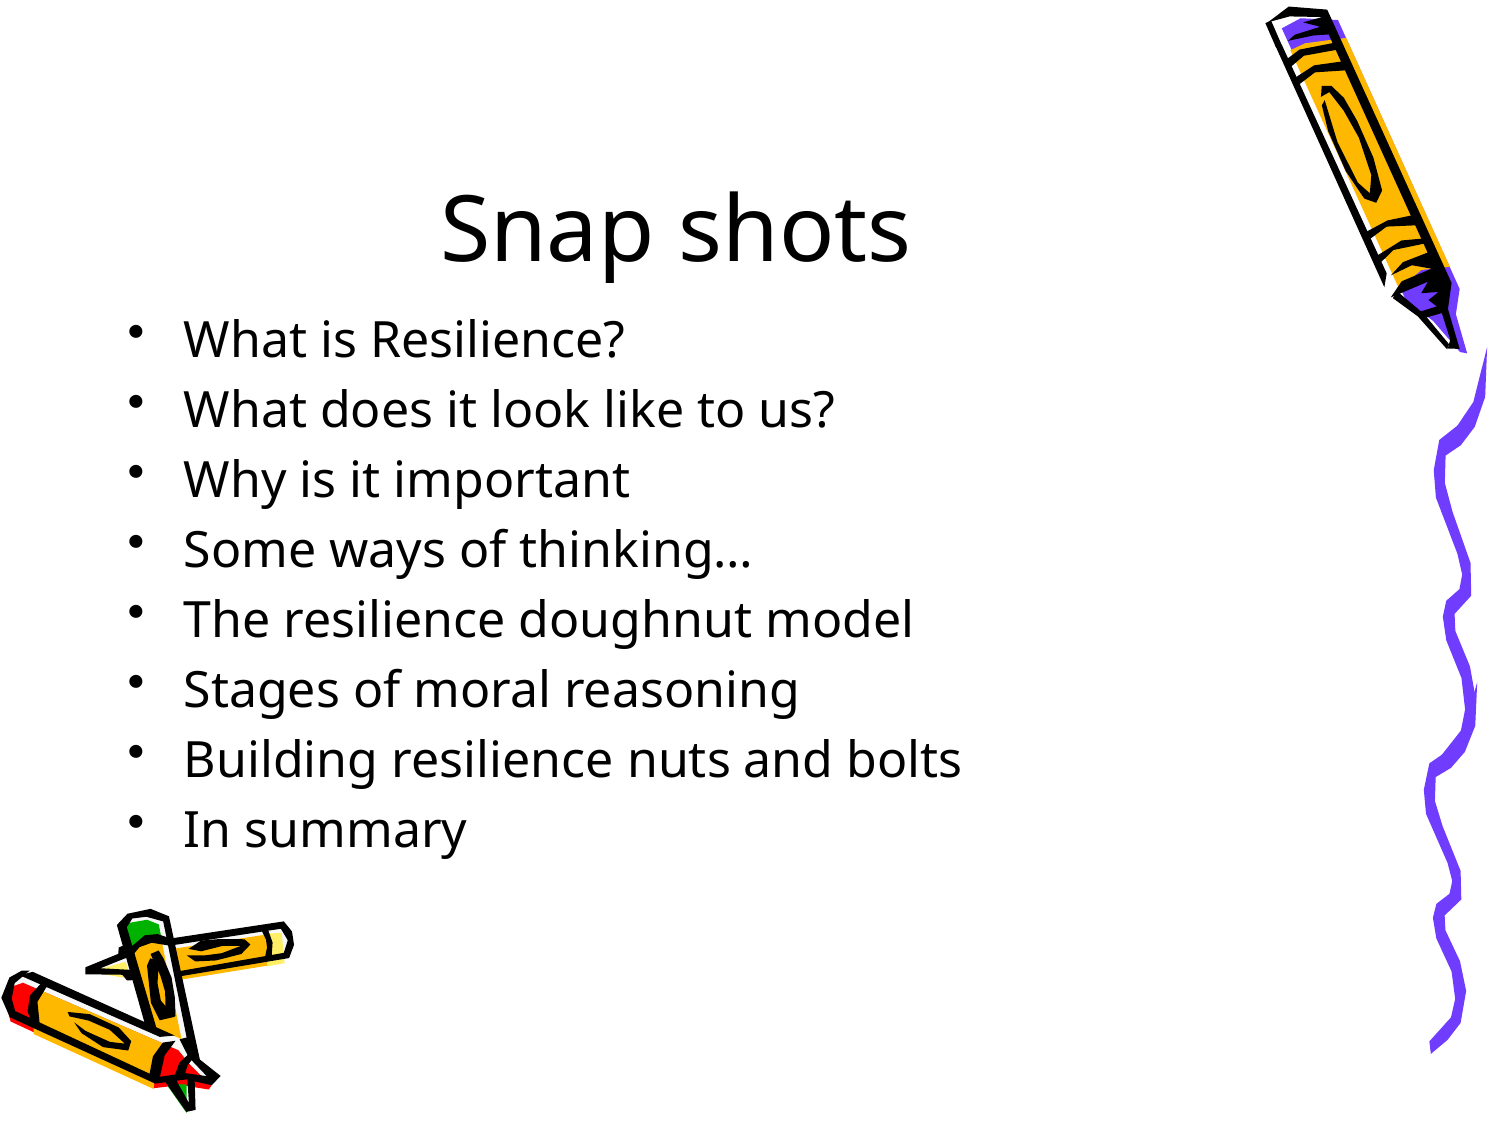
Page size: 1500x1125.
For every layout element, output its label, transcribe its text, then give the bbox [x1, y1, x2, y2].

list What is Resilience? What does it look like to us? Why is it important Some ways of thinking… The resilience doughnut model Stages of moral reasoning Building resilience nuts and bolts In summary [112, 299, 1375, 900]
title Snap shots [112, 24, 1240, 288]
